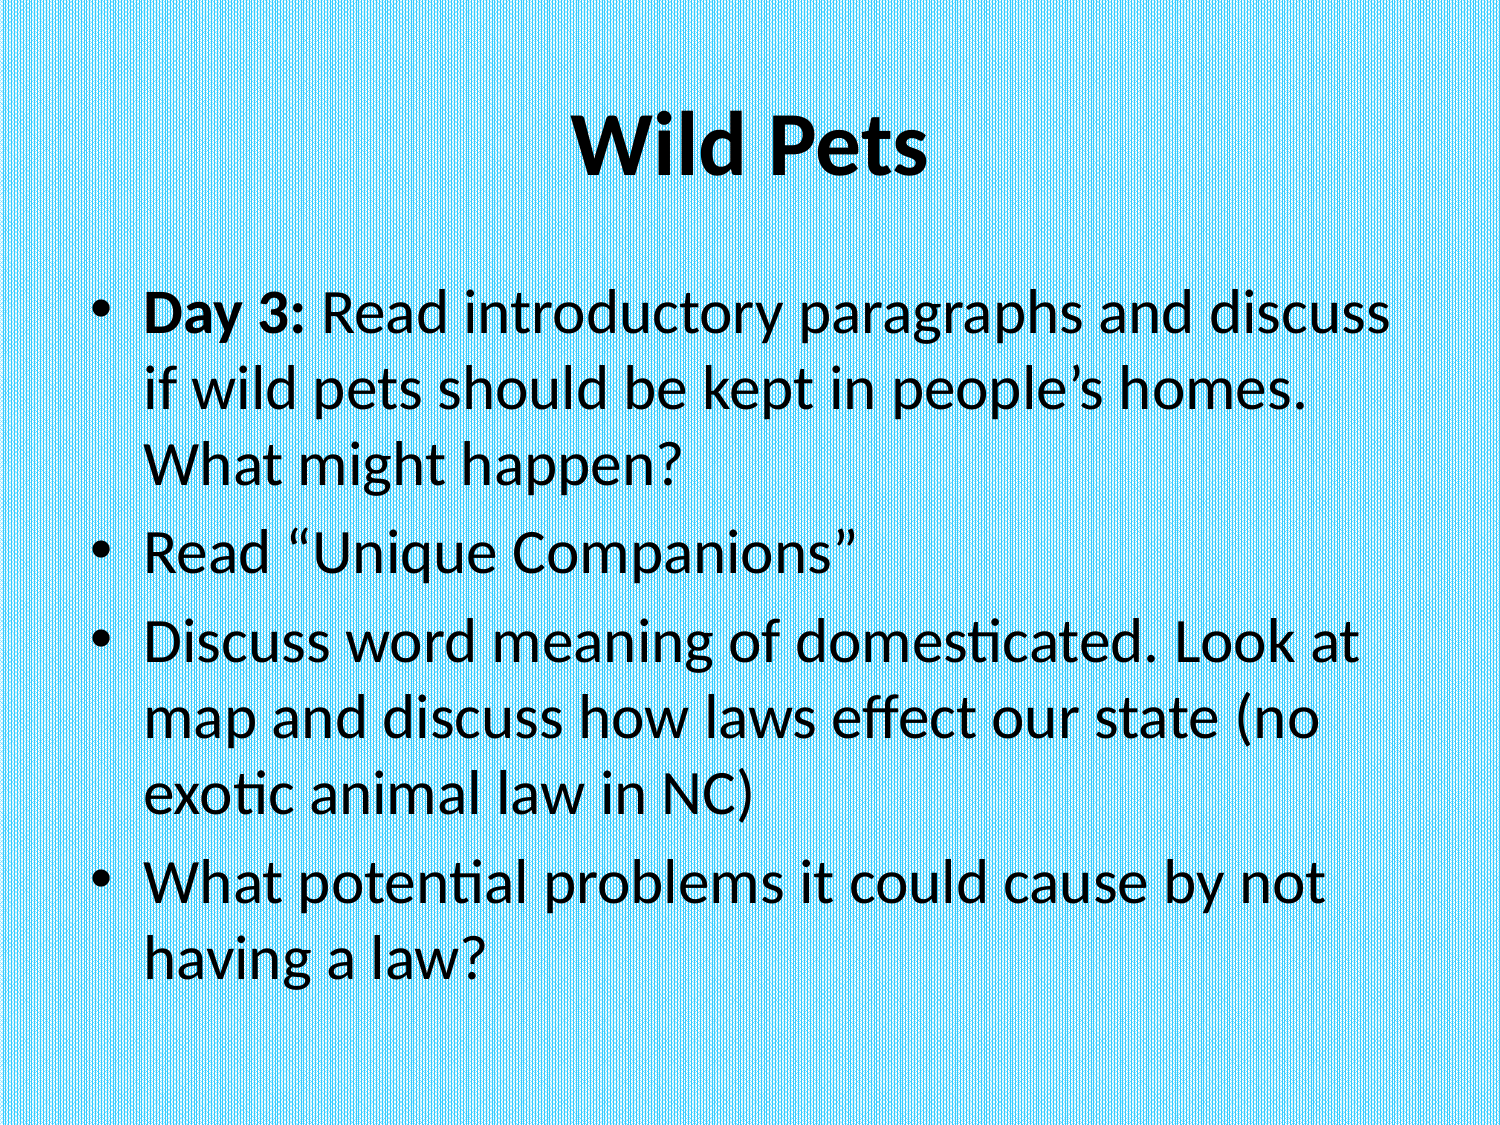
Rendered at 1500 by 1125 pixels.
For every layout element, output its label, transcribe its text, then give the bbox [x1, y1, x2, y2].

title Wild Pets [75, 45, 1425, 233]
list Day 3: Read introductory paragraphs and discuss if wild pets should be kept in people’s homes. What might happen? Read “Unique Companions” Discuss word meaning of domesticated. Look at map and discuss how laws effect our state (no exotic animal law in NC) What potential problems it could cause by not having a law? [75, 262, 1425, 1005]
